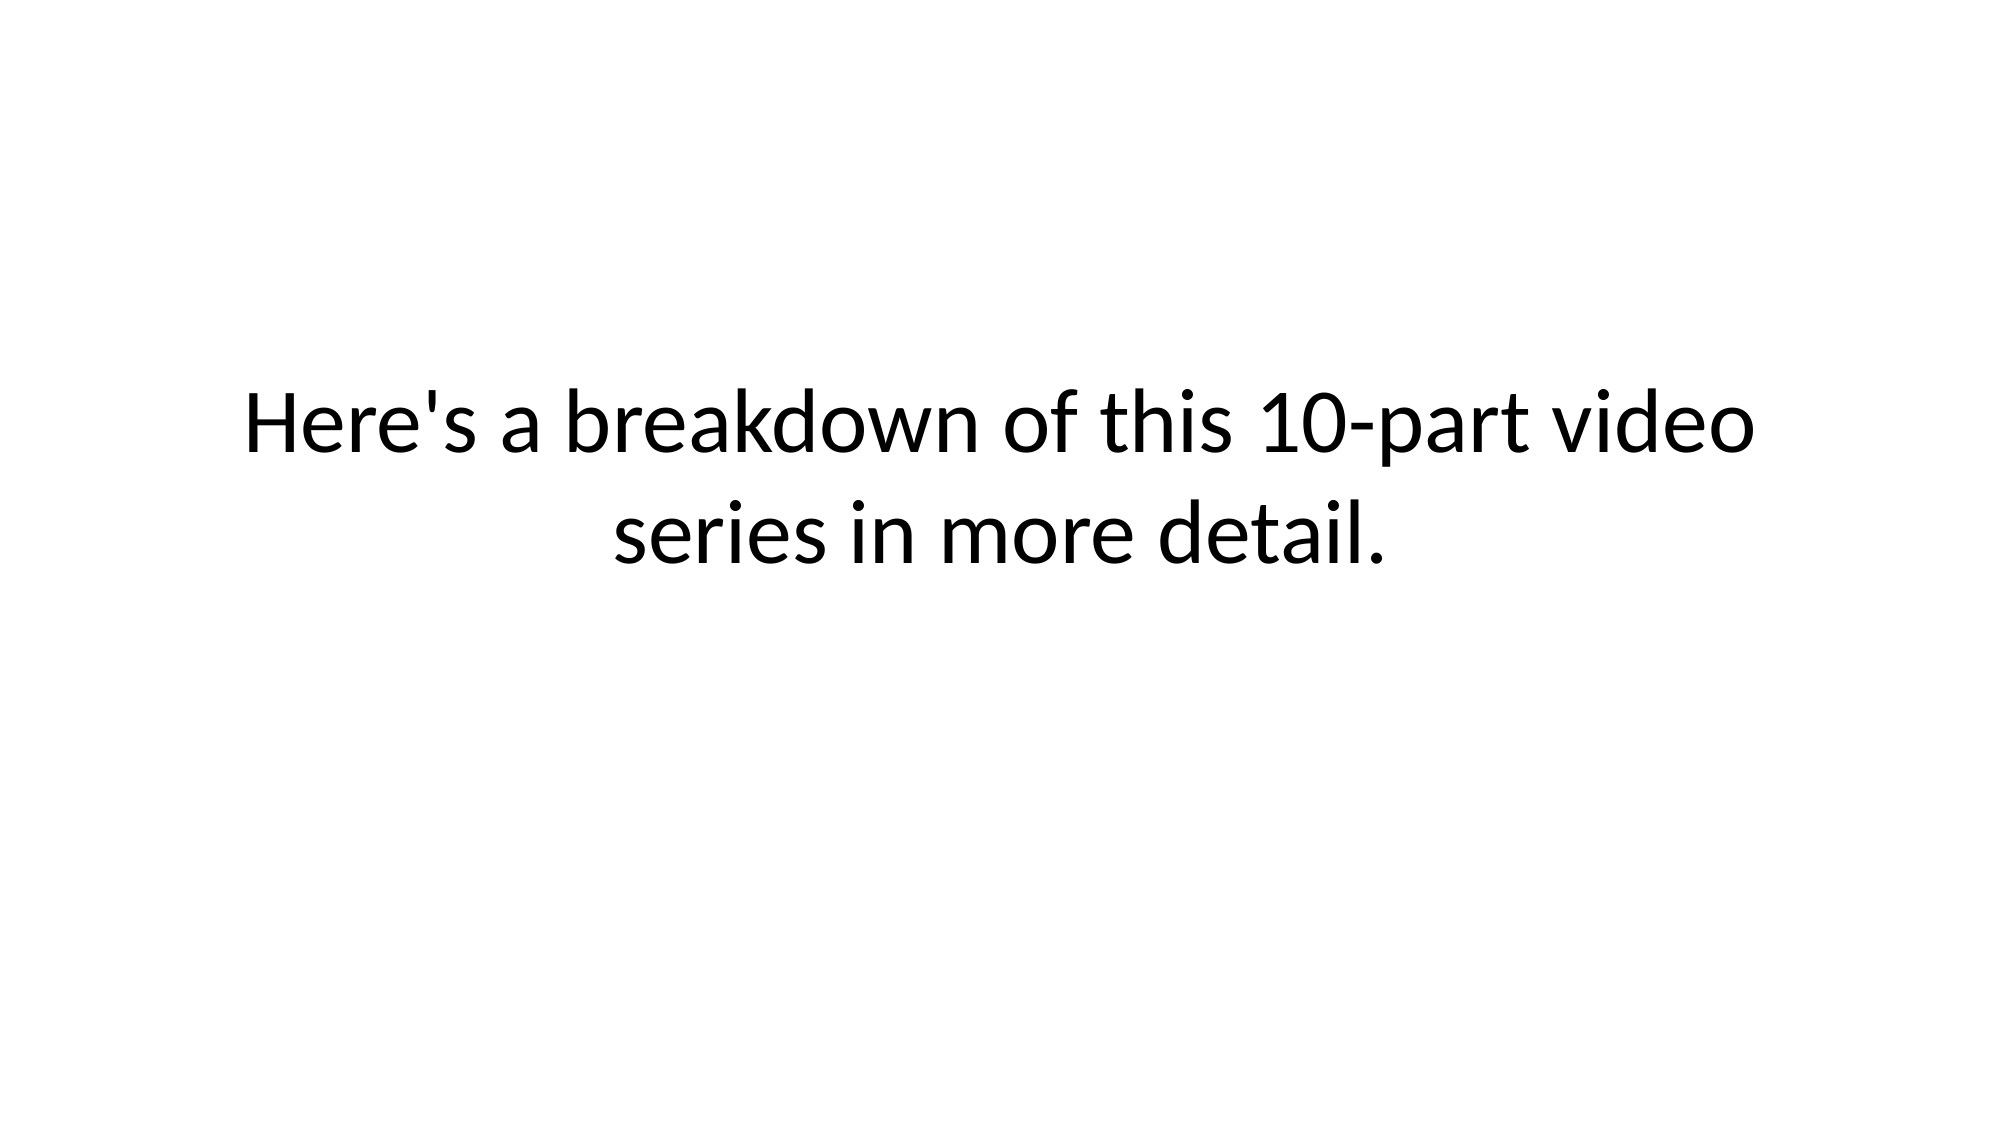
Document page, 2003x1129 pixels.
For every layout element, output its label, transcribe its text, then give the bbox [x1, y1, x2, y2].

title Here's a breakdown of this 10-part video series in more detail. [150, 350, 1853, 593]
